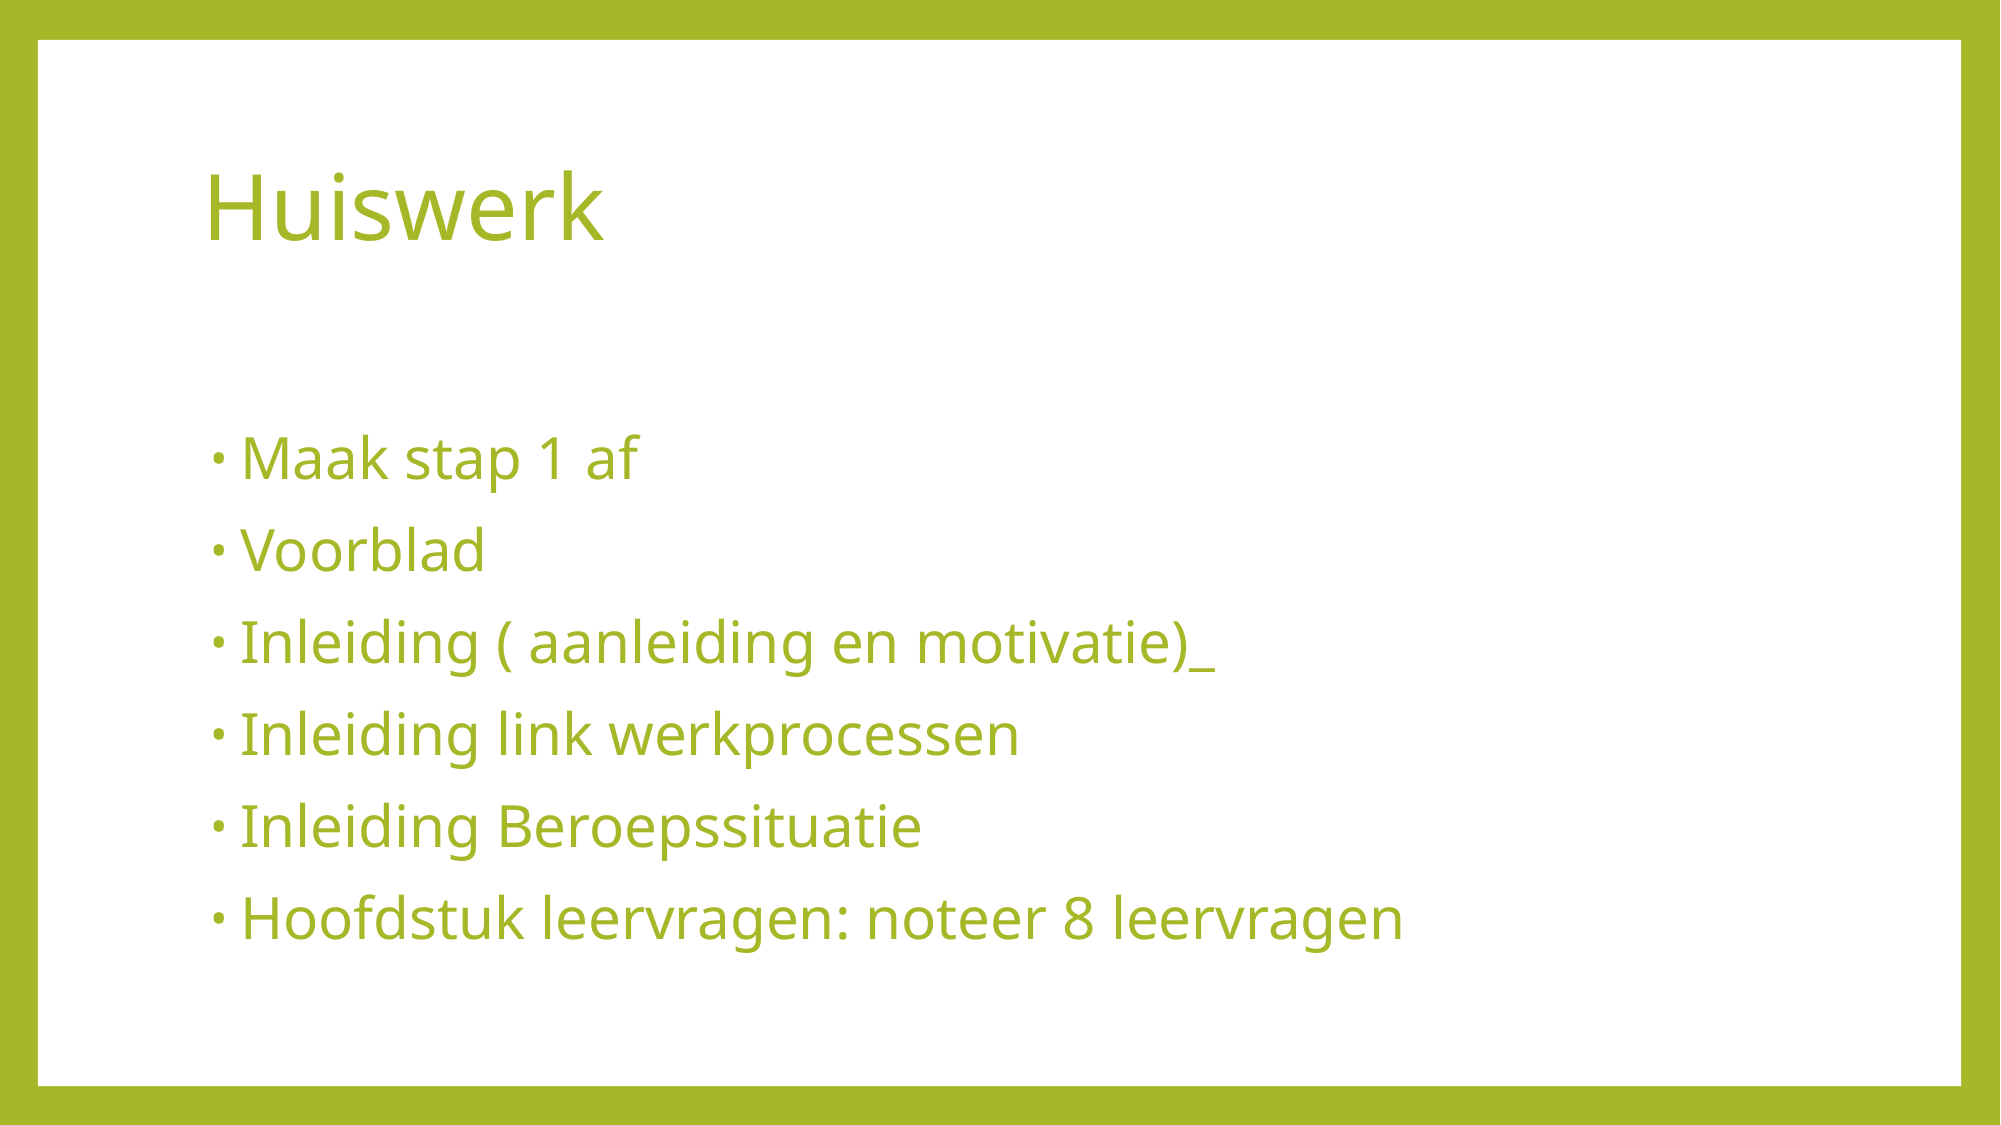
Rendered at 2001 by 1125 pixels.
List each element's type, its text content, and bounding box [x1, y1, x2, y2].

list Maak stap 1 af Voorblad Inleiding ( aanleiding en motivatie)_ Inleiding link werkprocessen Inleiding Beroepssituatie Hoofdstuk leervragen: noteer 8 leervragen [187, 337, 1808, 1000]
title Huiswerk [187, 99, 1808, 323]
